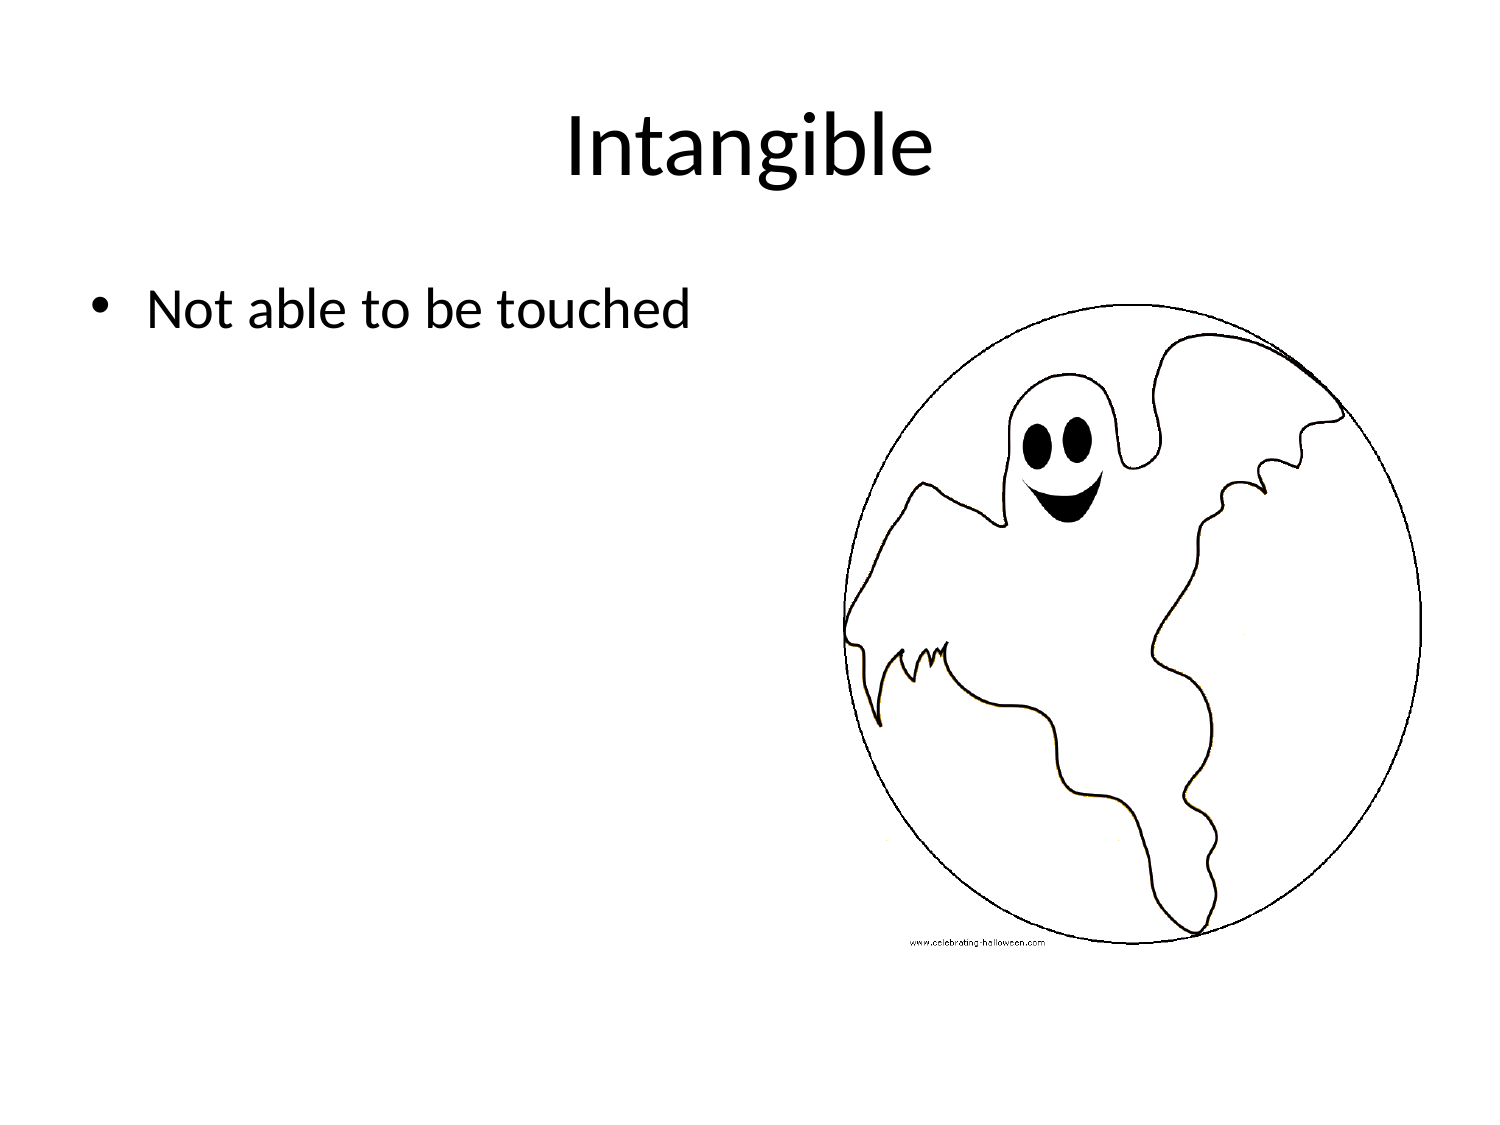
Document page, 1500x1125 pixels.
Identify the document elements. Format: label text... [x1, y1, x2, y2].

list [762, 302, 1426, 966]
title Intangible [75, 45, 1425, 233]
list Not able to be touched [75, 262, 738, 1005]
